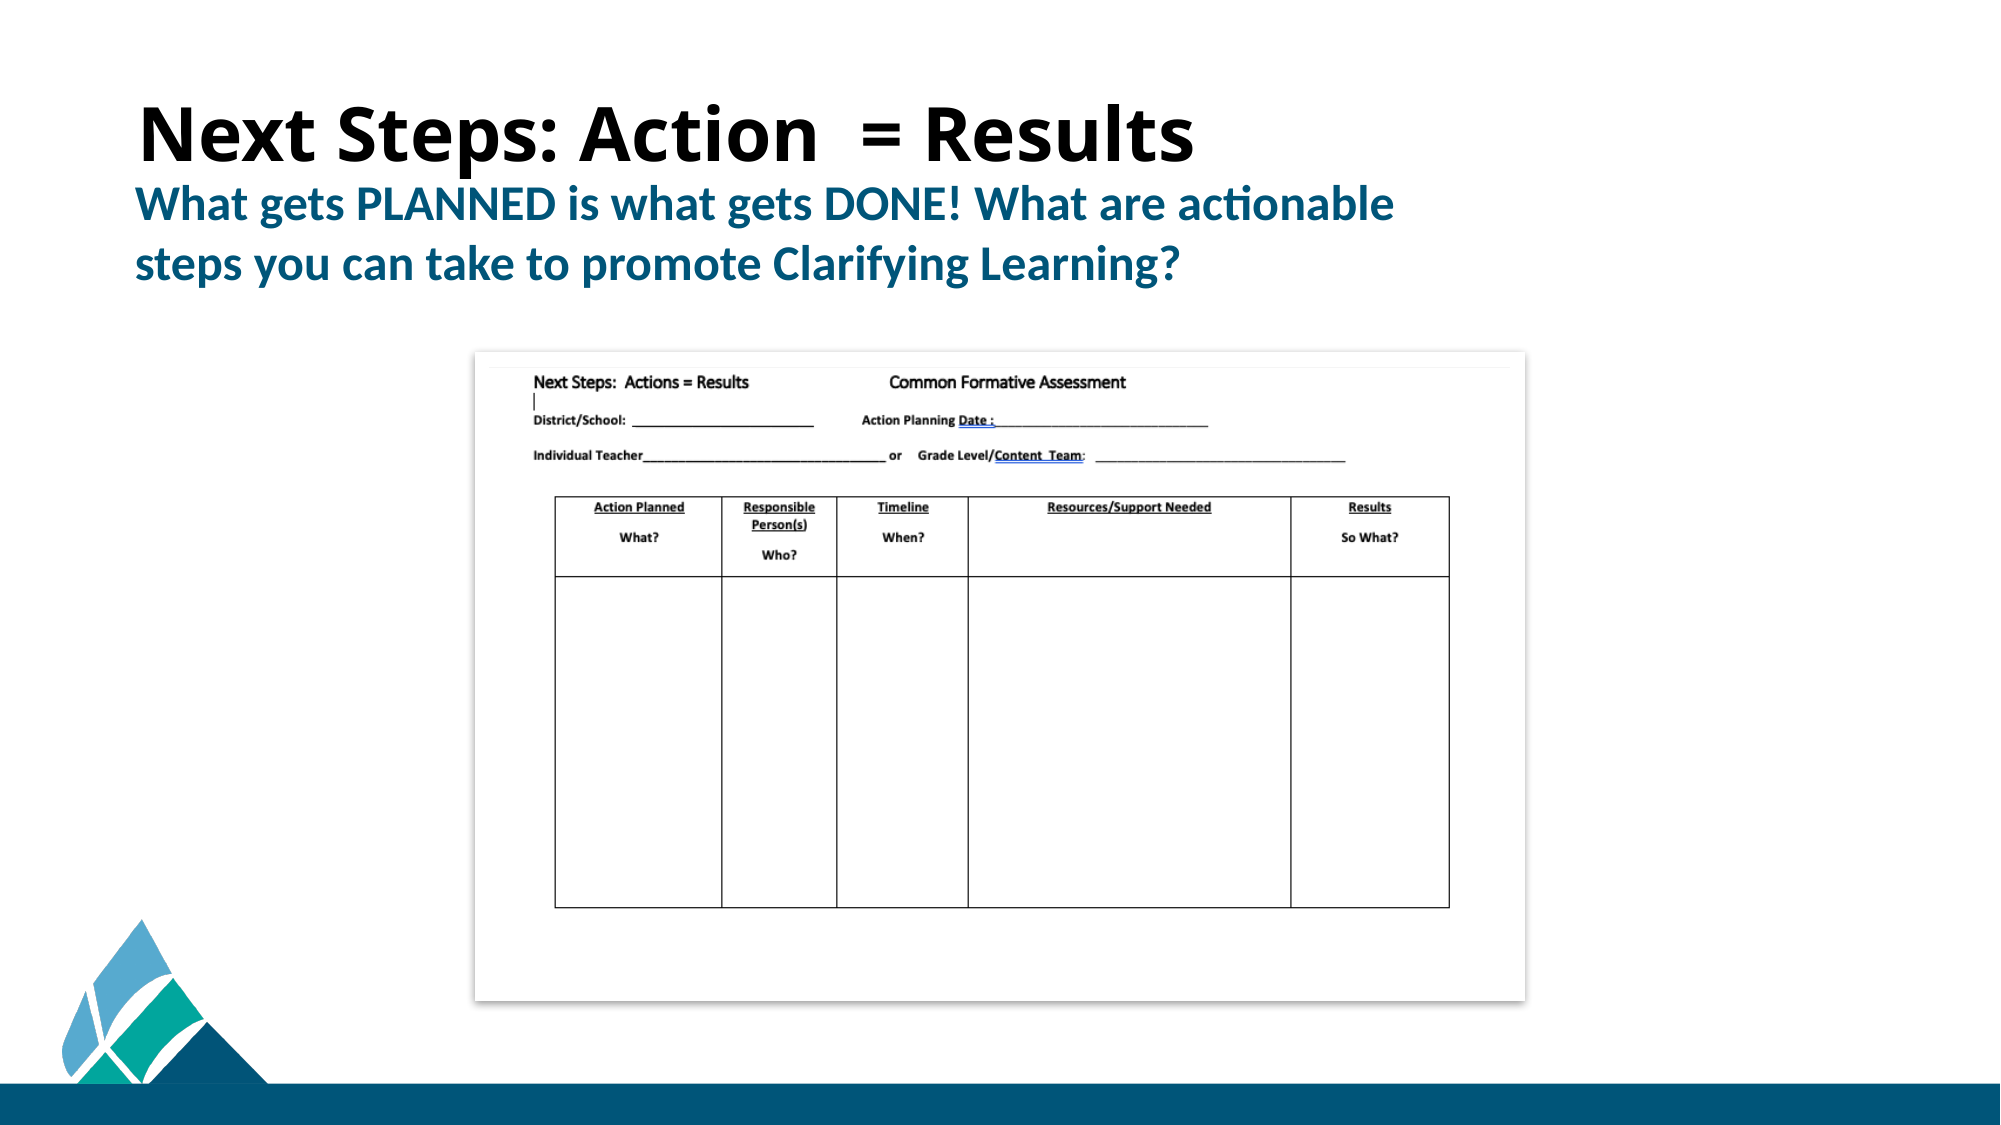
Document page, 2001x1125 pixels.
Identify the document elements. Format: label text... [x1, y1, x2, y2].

title Next Steps: Action = Results [137, 59, 1863, 203]
text_box What gets PLANNED is what gets DONE! What are actionable steps you can take to promote Clarifying Learning? [119, 163, 1511, 298]
picture [62, 919, 268, 1083]
picture [489, 366, 1511, 987]
